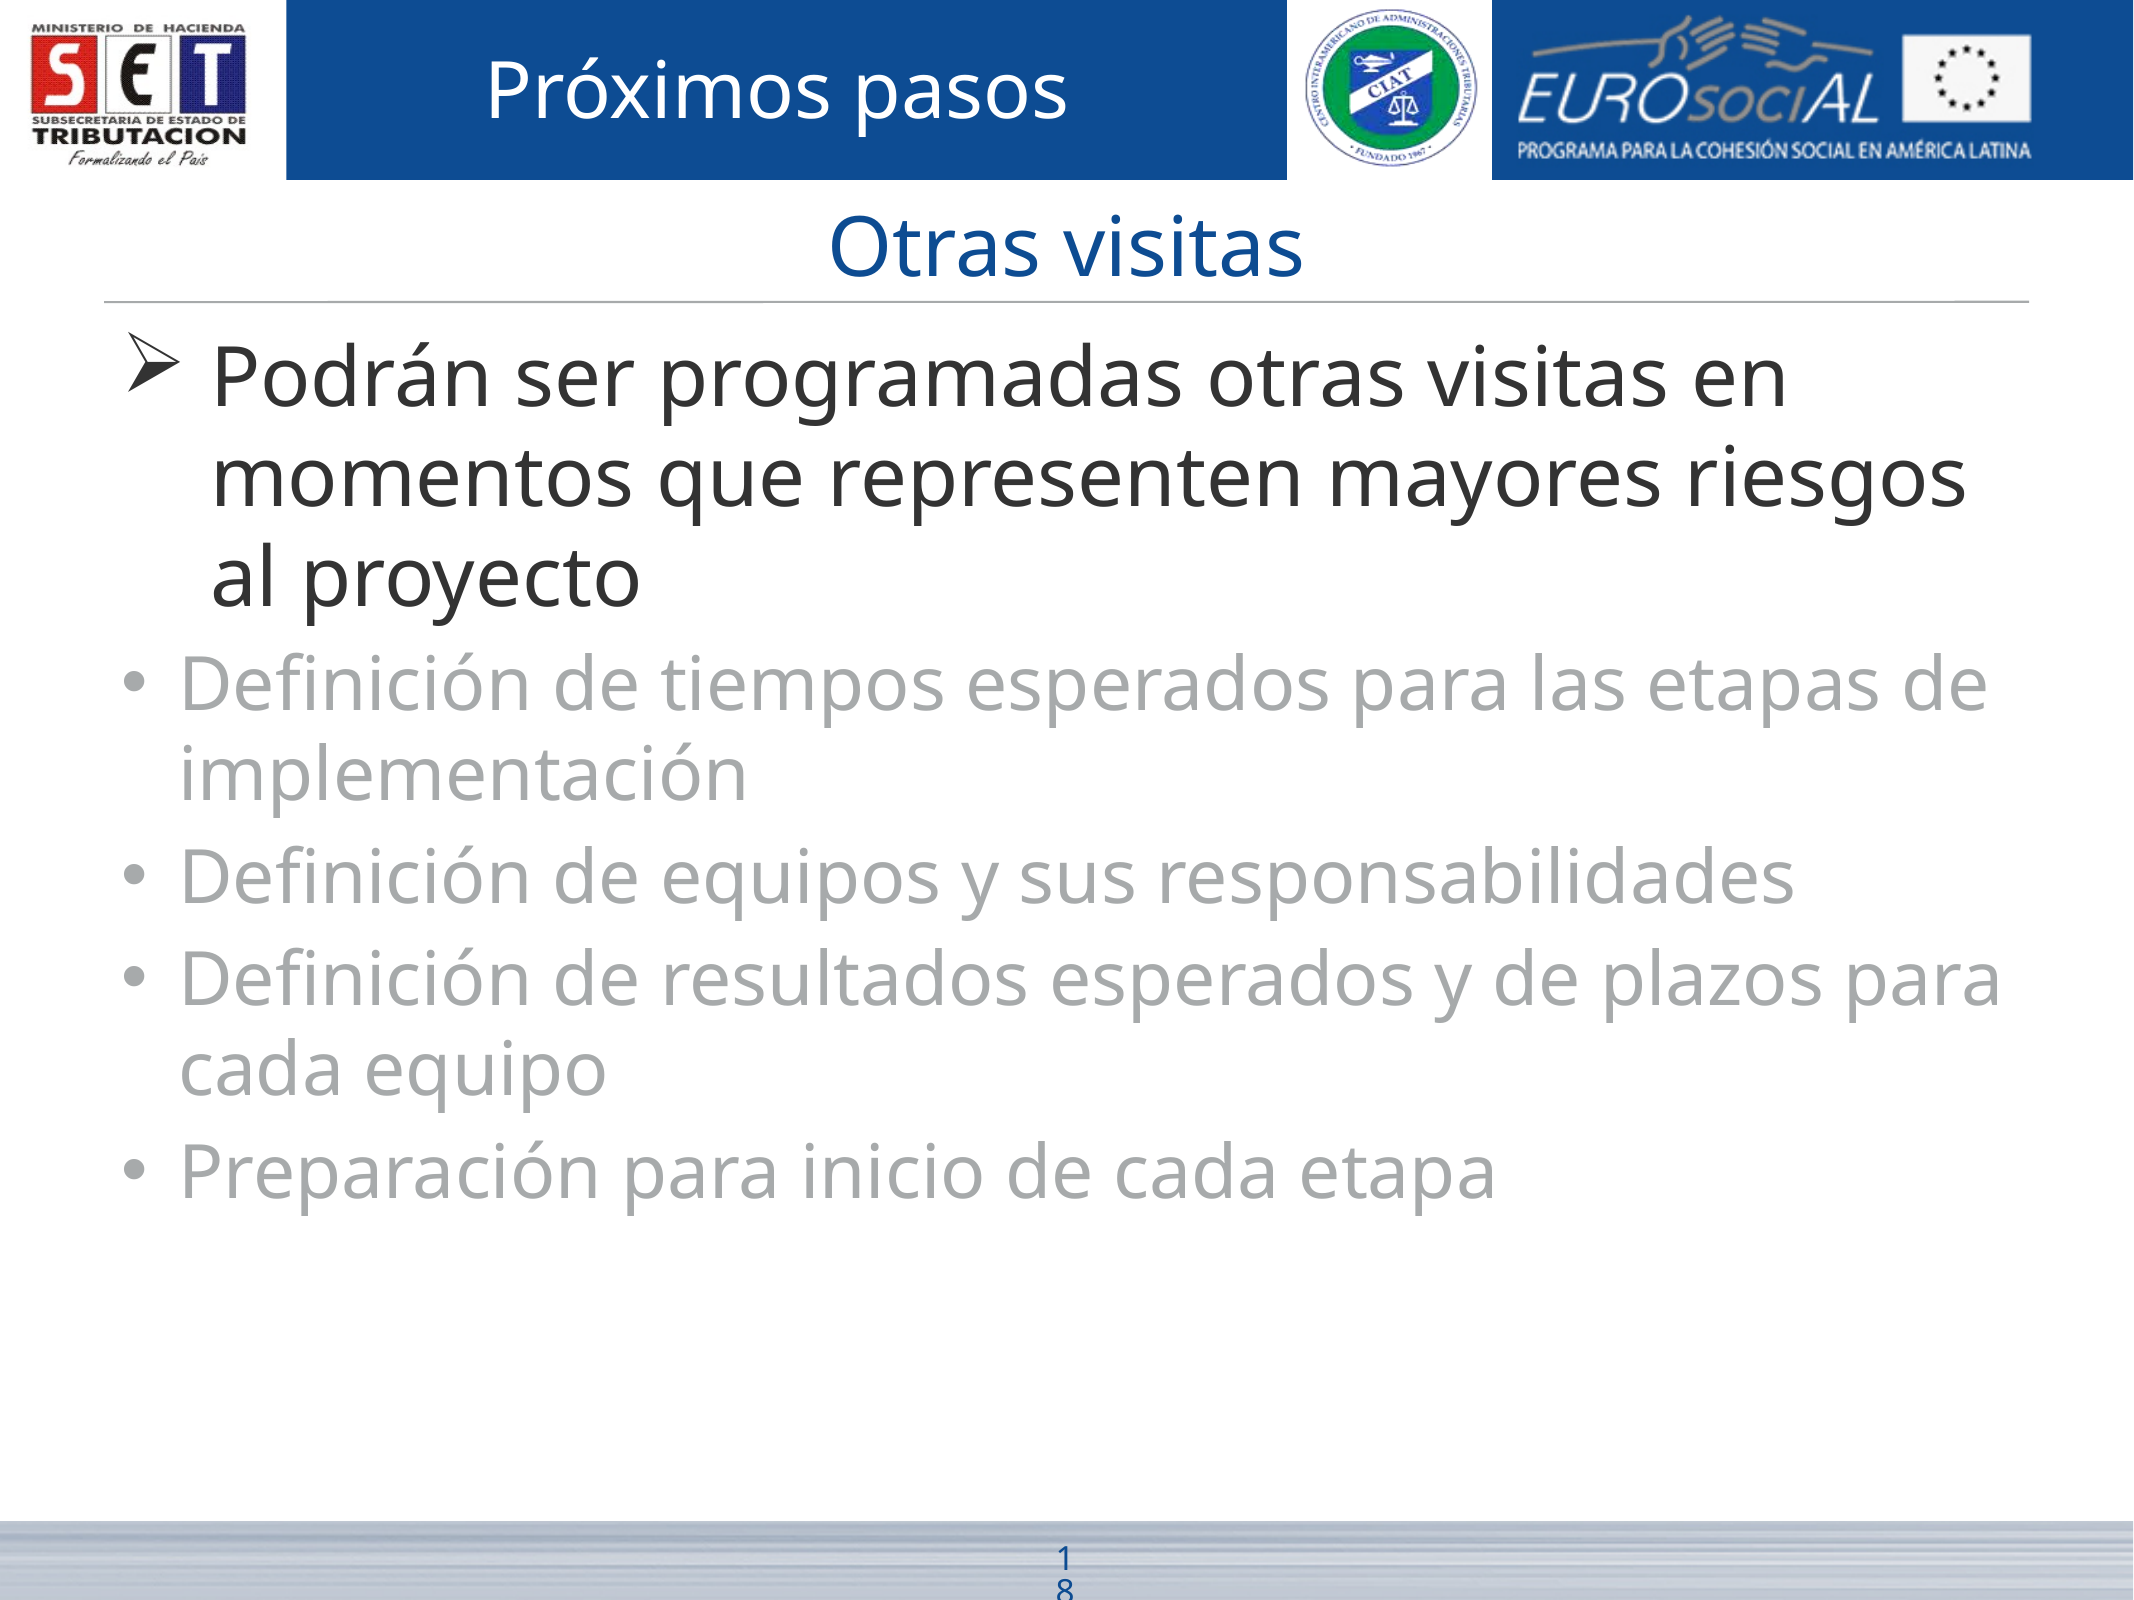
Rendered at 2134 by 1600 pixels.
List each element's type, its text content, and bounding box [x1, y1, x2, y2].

picture [0, 0, 1287, 180]
title Otras visitas [106, 185, 2027, 295]
text_box Próximos pasos [298, 32, 1256, 143]
list Podrán ser programadas otras visitas en momentos que representen mayores riesgos al proyecto Definición de tiempos esperados para las etapas de implementación Definición de equipos y sus responsabilidades Definición de resultados esperados y de plazos para cada equipo Preparación para inicio de cada etapa [106, 315, 2027, 1486]
picture [0, 1521, 2134, 1600]
picture [1492, 0, 2134, 180]
slide_number 18 [1040, 1529, 1093, 1587]
